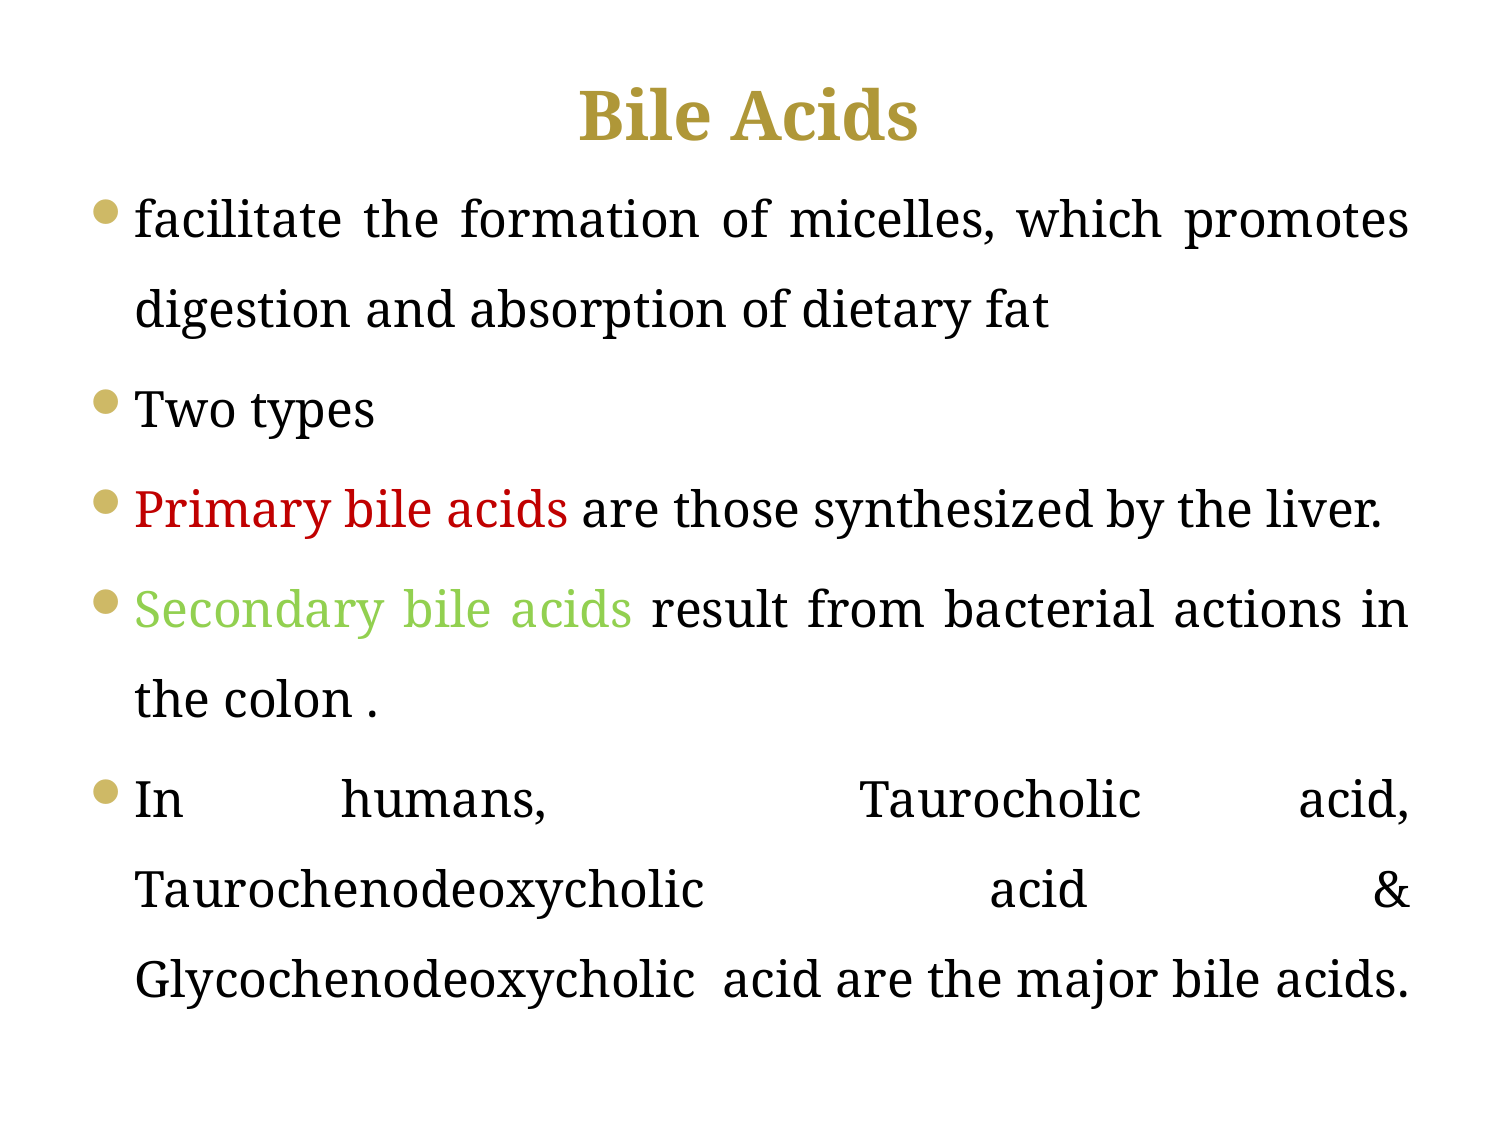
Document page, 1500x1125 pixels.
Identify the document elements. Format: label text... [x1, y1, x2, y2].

slide_number 6 [715, 168, 791, 241]
list facilitate the formation of micelles, which promotes digestion and absorption of dietary fat Two types Primary bile acids are those synthesized by the liver. Secondary bile acids result from bacterial actions in the colon . In humans, Taurocholic acid, Taurochenodeoxycholic acid & Glycochenodeoxycholic acid are the major bile acids. [75, 149, 1425, 1088]
title Bile Acids [49, 37, 1450, 162]
